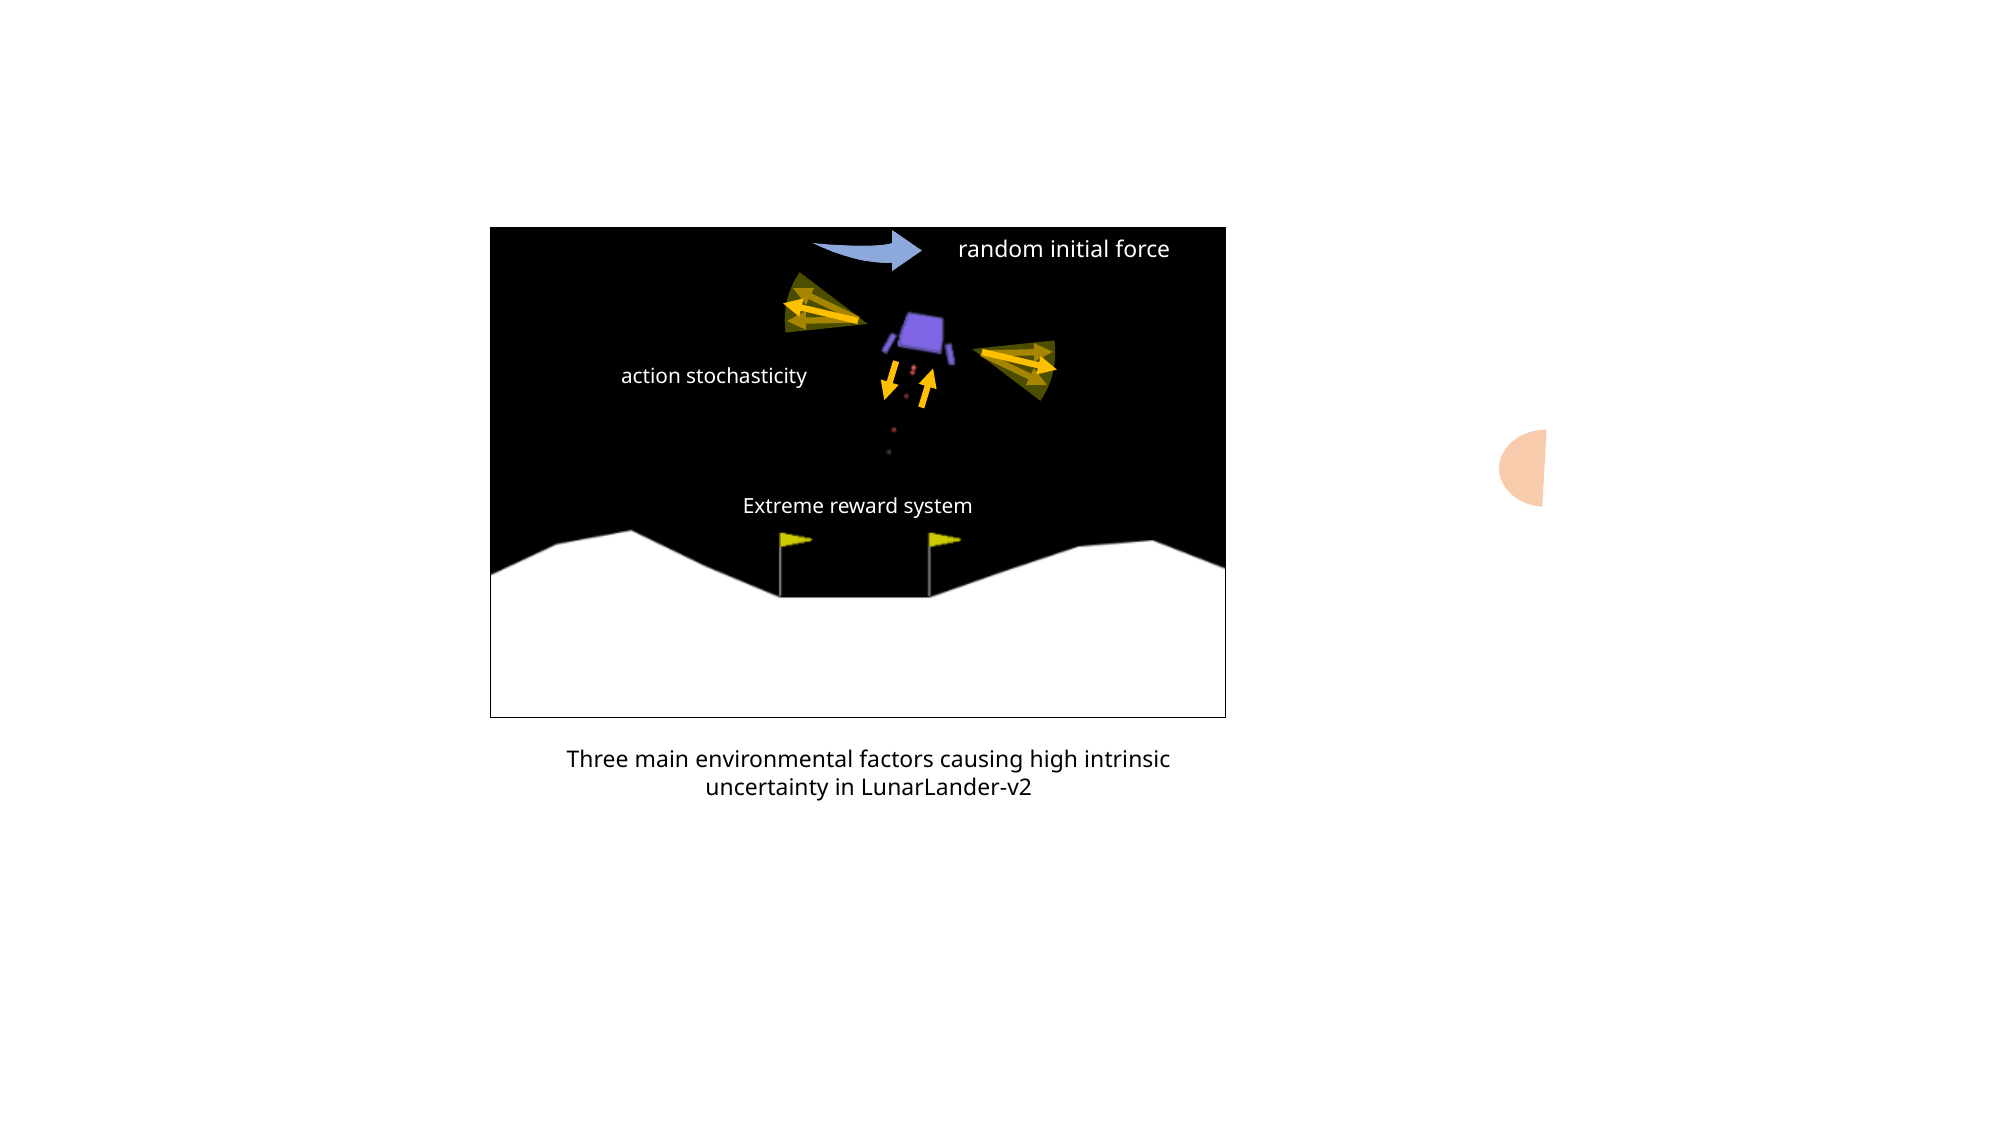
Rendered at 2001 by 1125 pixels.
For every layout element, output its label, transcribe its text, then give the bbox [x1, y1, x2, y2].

text_box Three main environmental factors causing high intrinsic uncertainty in LunarLander-v2 [519, 737, 1219, 808]
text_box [490, 209, 1226, 718]
text_box [1498, 428, 1548, 508]
